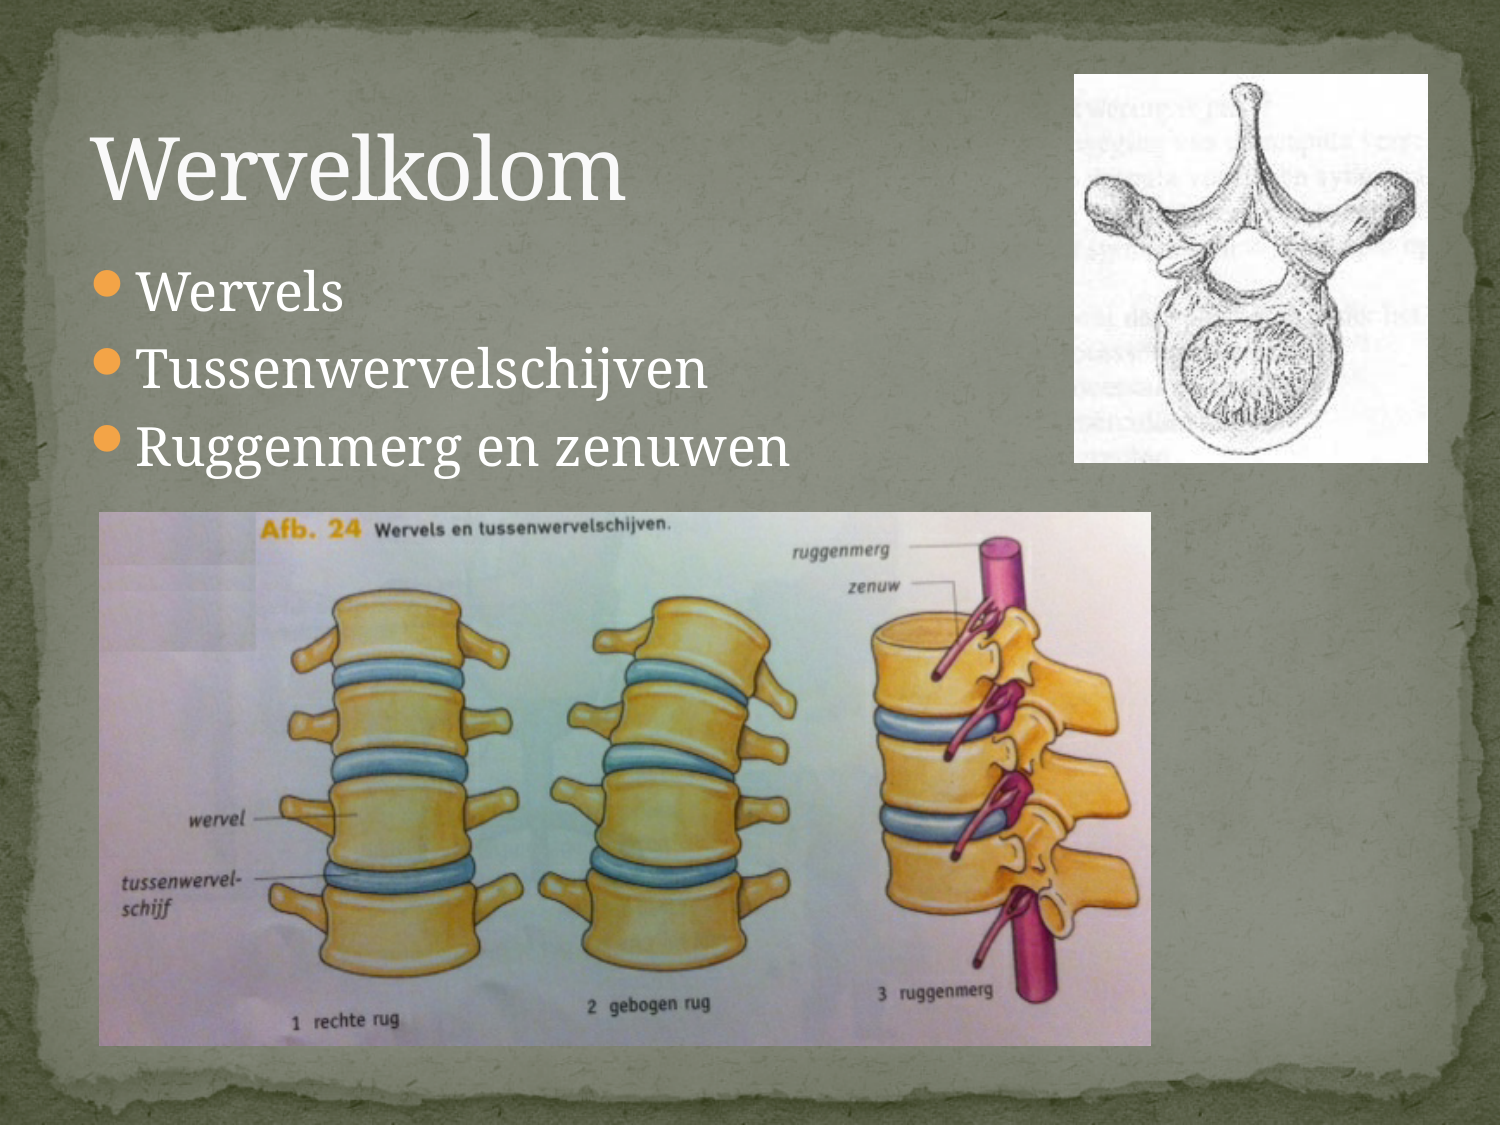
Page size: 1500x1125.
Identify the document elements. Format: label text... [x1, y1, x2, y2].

list Wervels Tussenwervelschijven Ruggenmerg en zenuwen [75, 249, 1425, 1000]
picture [99, 512, 1151, 1046]
picture [1074, 74, 1428, 463]
title Wervelkolom [74, 24, 1425, 225]
